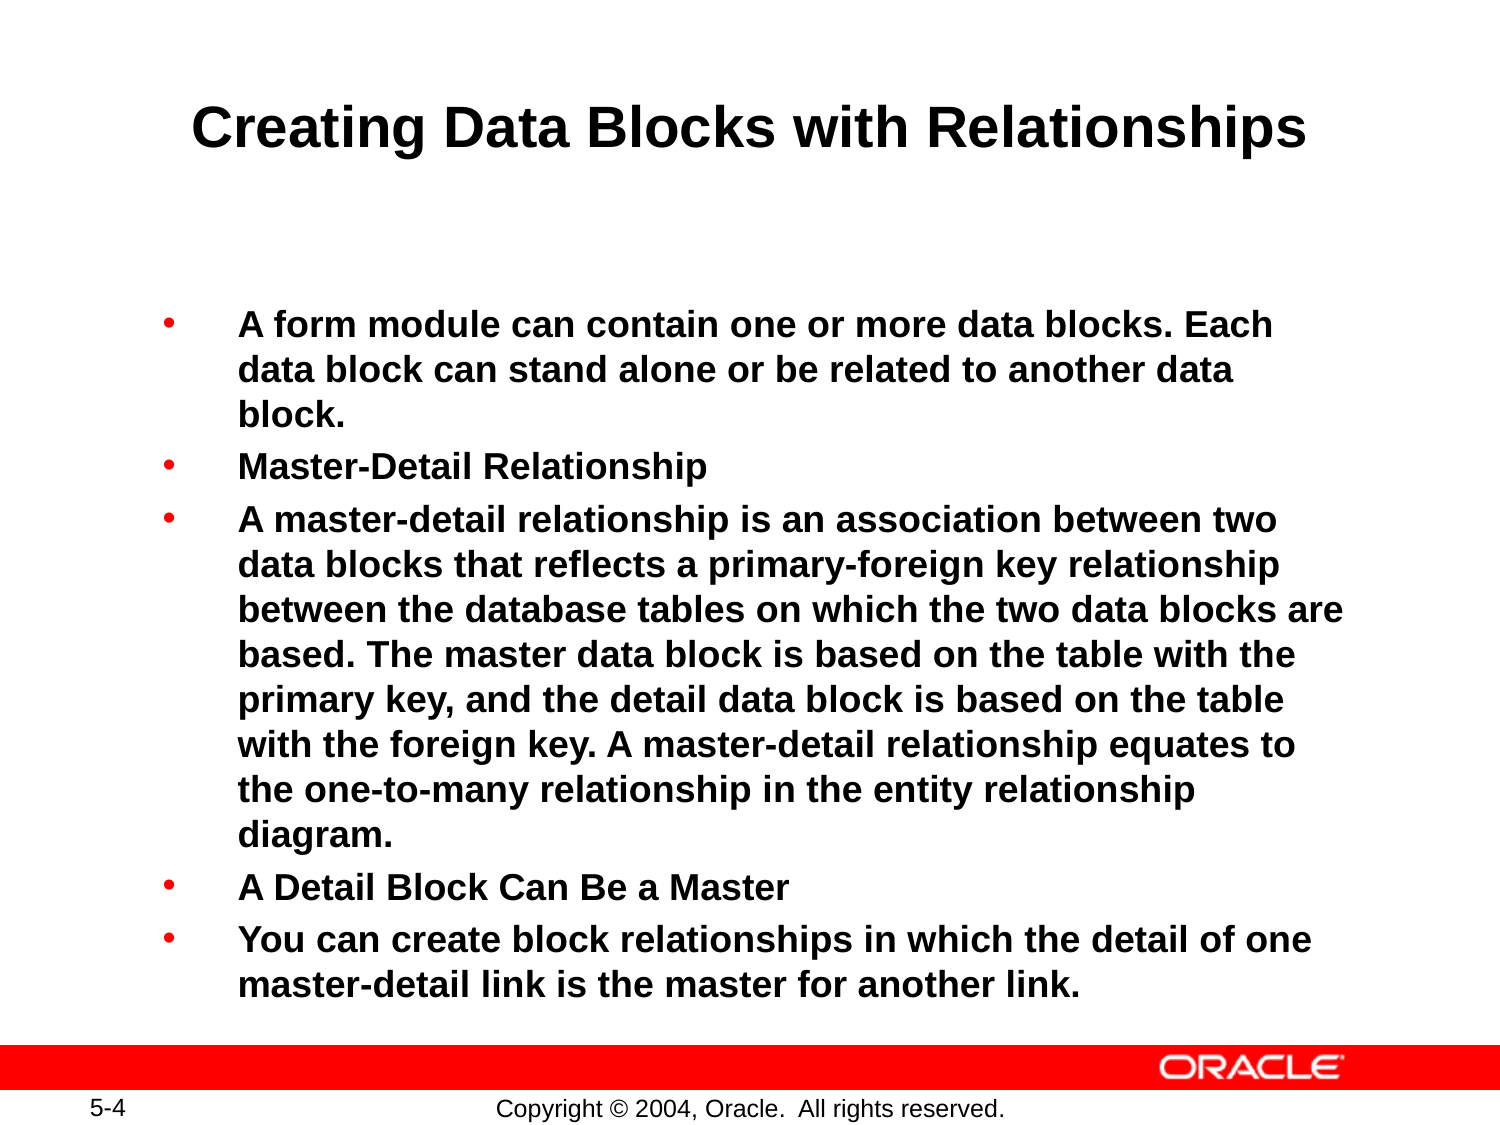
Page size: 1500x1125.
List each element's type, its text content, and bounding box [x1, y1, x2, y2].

title Creating Data Blocks with Relationships [149, 87, 1351, 232]
list A form module can contain one or more data blocks. Each data block can stand alone or be related to another data block. Master-Detail Relationship A master-detail relationship is an association between two data blocks that reflects a primary-foreign key relationship between the database tables on which the two data blocks are based. The master data block is based on the table with the primary key, and the detail data block is based on the table with the foreign key. A master-detail relationship equates to the one-to-many relationship in the entity relationship diagram. A Detail Block Can Be a Master You can create block relationships in which the detail of one master-detail link is the master for another link. [141, 297, 1351, 1021]
